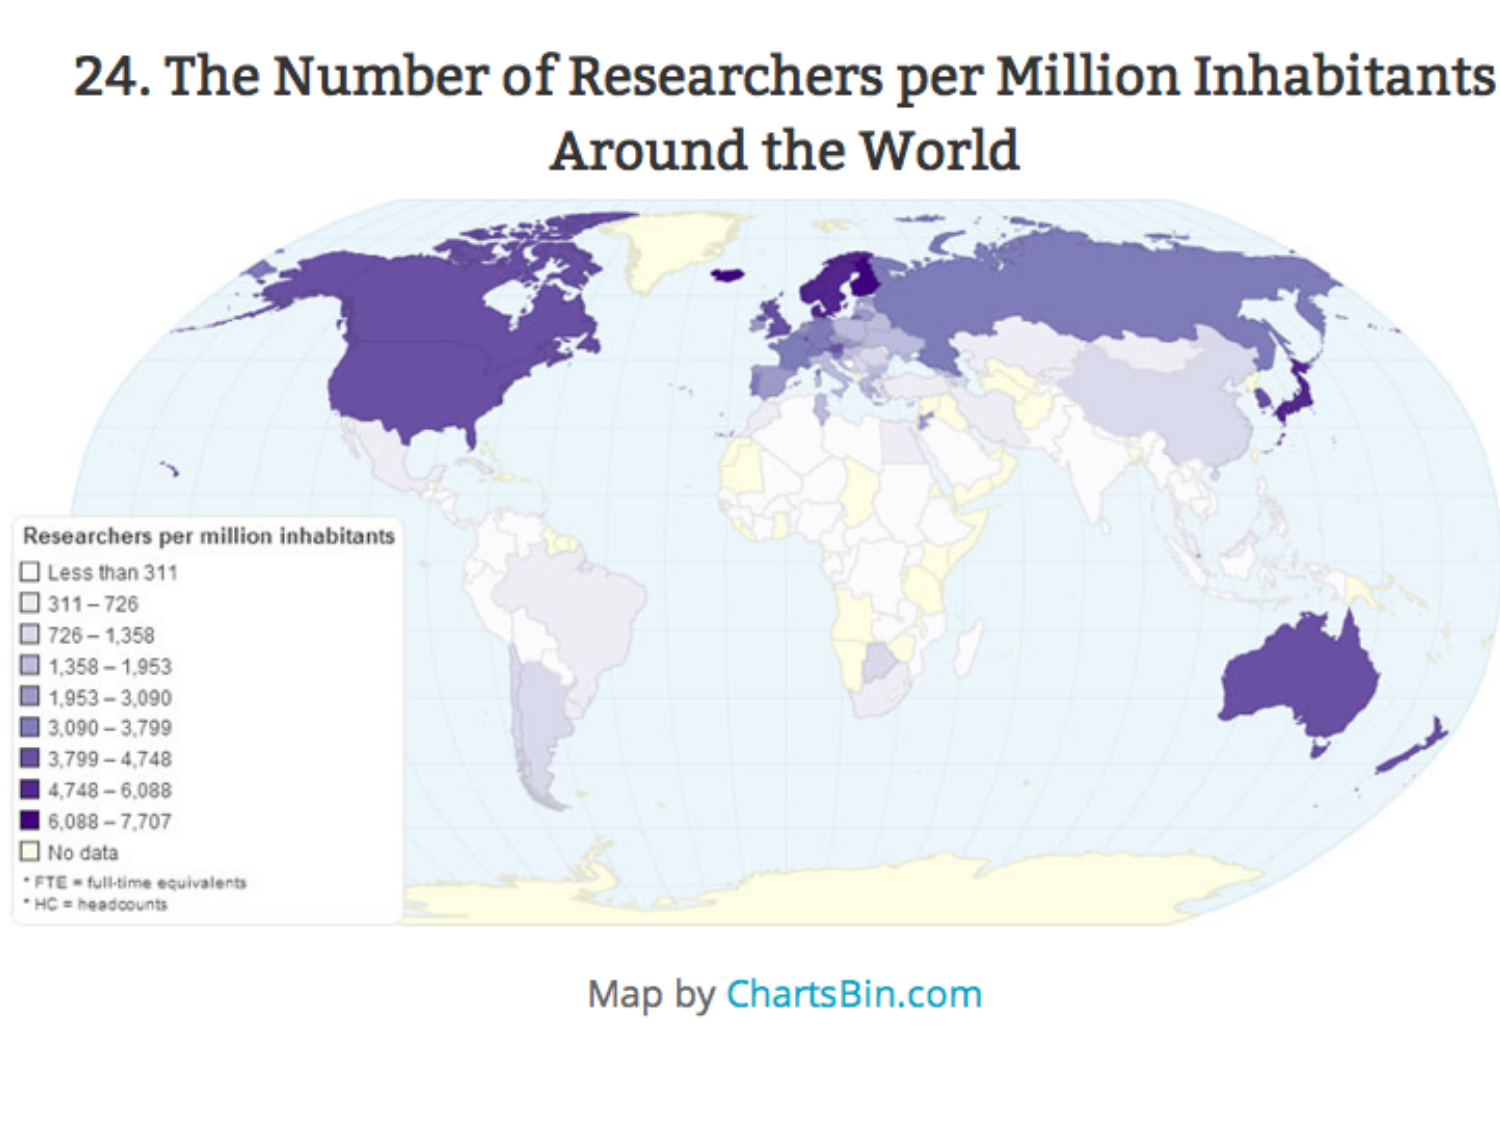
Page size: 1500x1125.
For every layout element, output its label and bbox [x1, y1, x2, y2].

list [0, 23, 1500, 1046]
